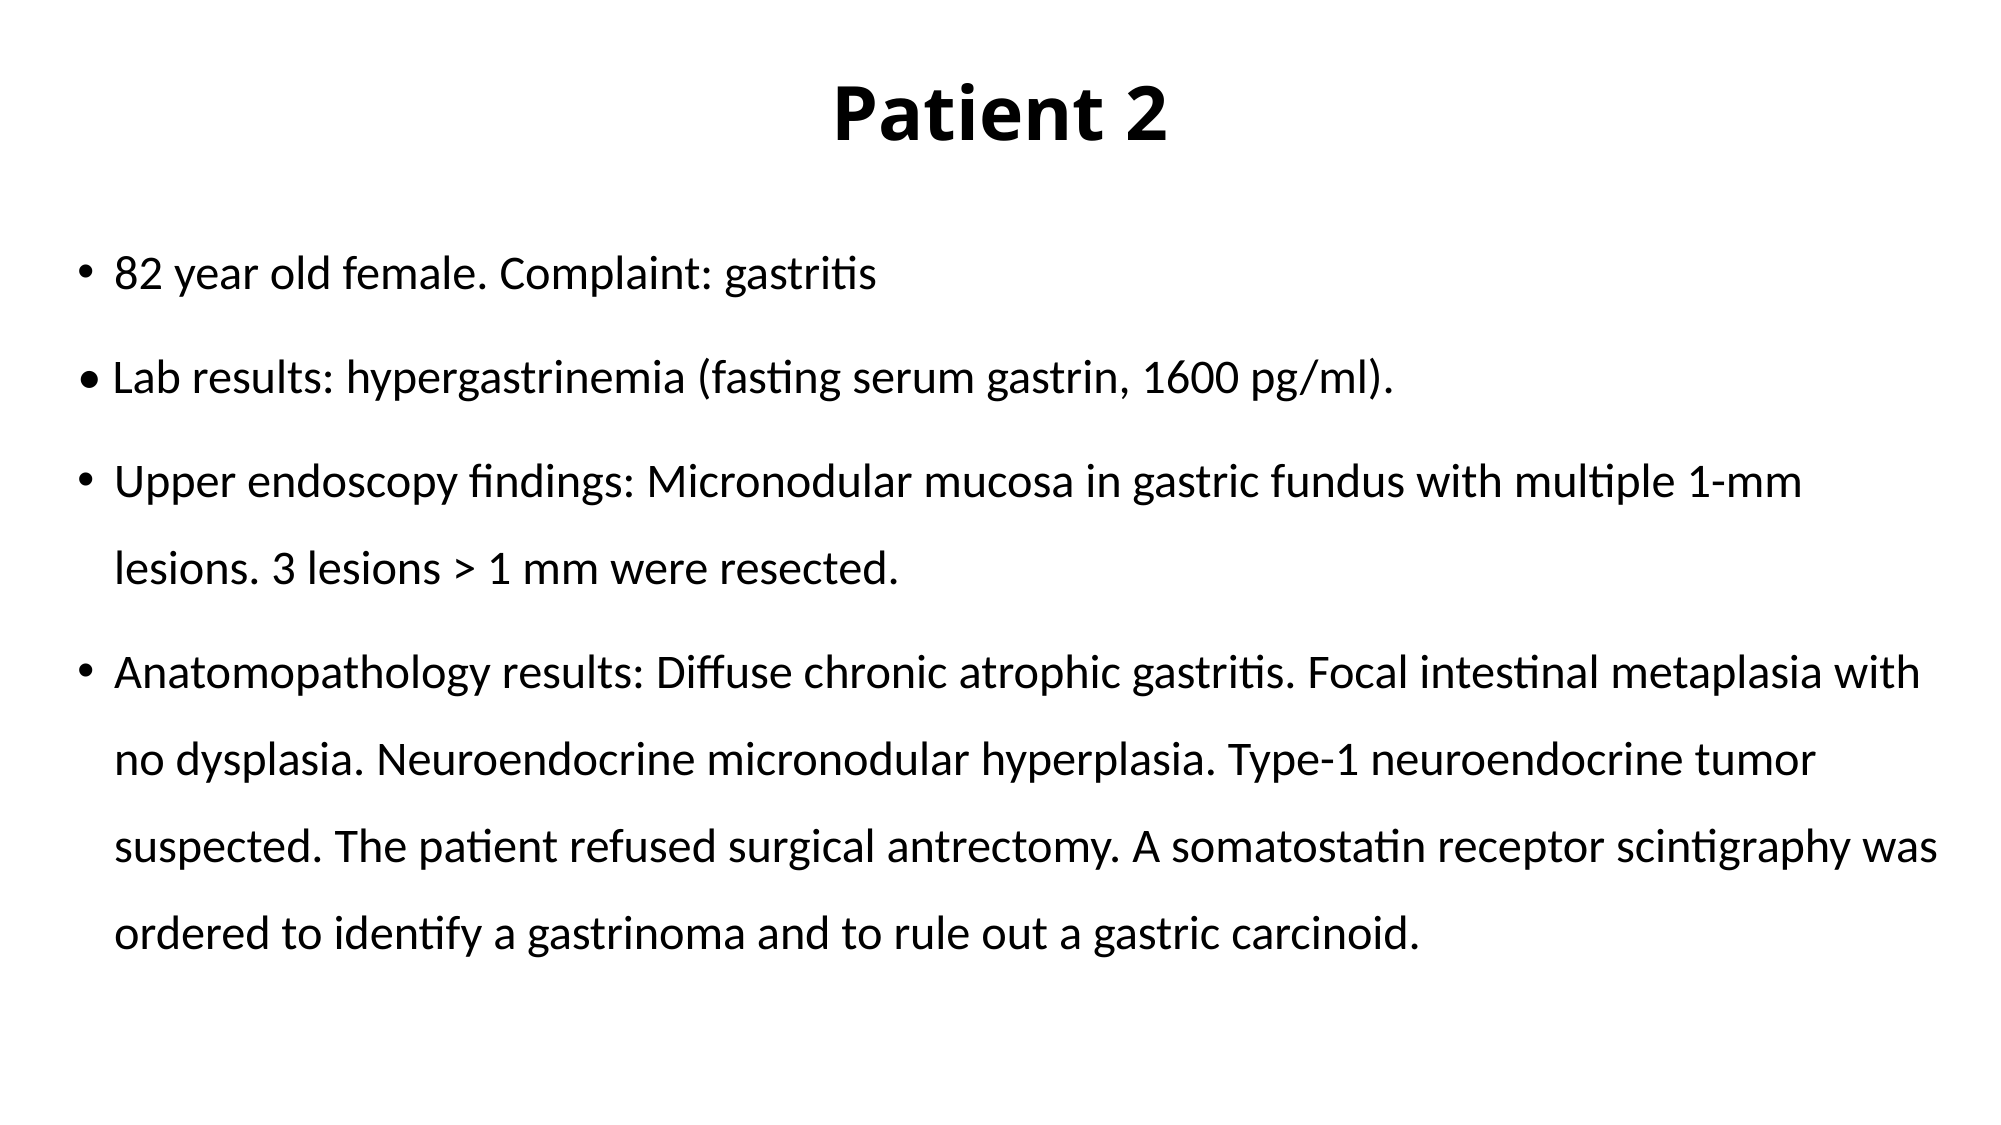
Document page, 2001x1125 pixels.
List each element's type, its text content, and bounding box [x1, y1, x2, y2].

list 82 year old female. Complaint: gastritis • Lab results: hypergastrinemia (fasting serum gastrin, 1600 pg/ml). Upper endoscopy findings: Micronodular mucosa in gastric fundus with multiple 1-mm lesions. 3 lesions > 1 mm were resected. Anatomopathology results: Diffuse chronic atrophic gastritis. Focal intestinal metaplasia with no dysplasia. Neuroendocrine micronodular hyperplasia. Type-1 neuroendocrine tumor suspected. The patient refused surgical antrectomy. A somatostatin receptor scintigraphy was ordered to identify a gastrinoma and to rule out a gastric carcinoid. [62, 204, 1966, 975]
title Patient 2 [137, 59, 1863, 173]
